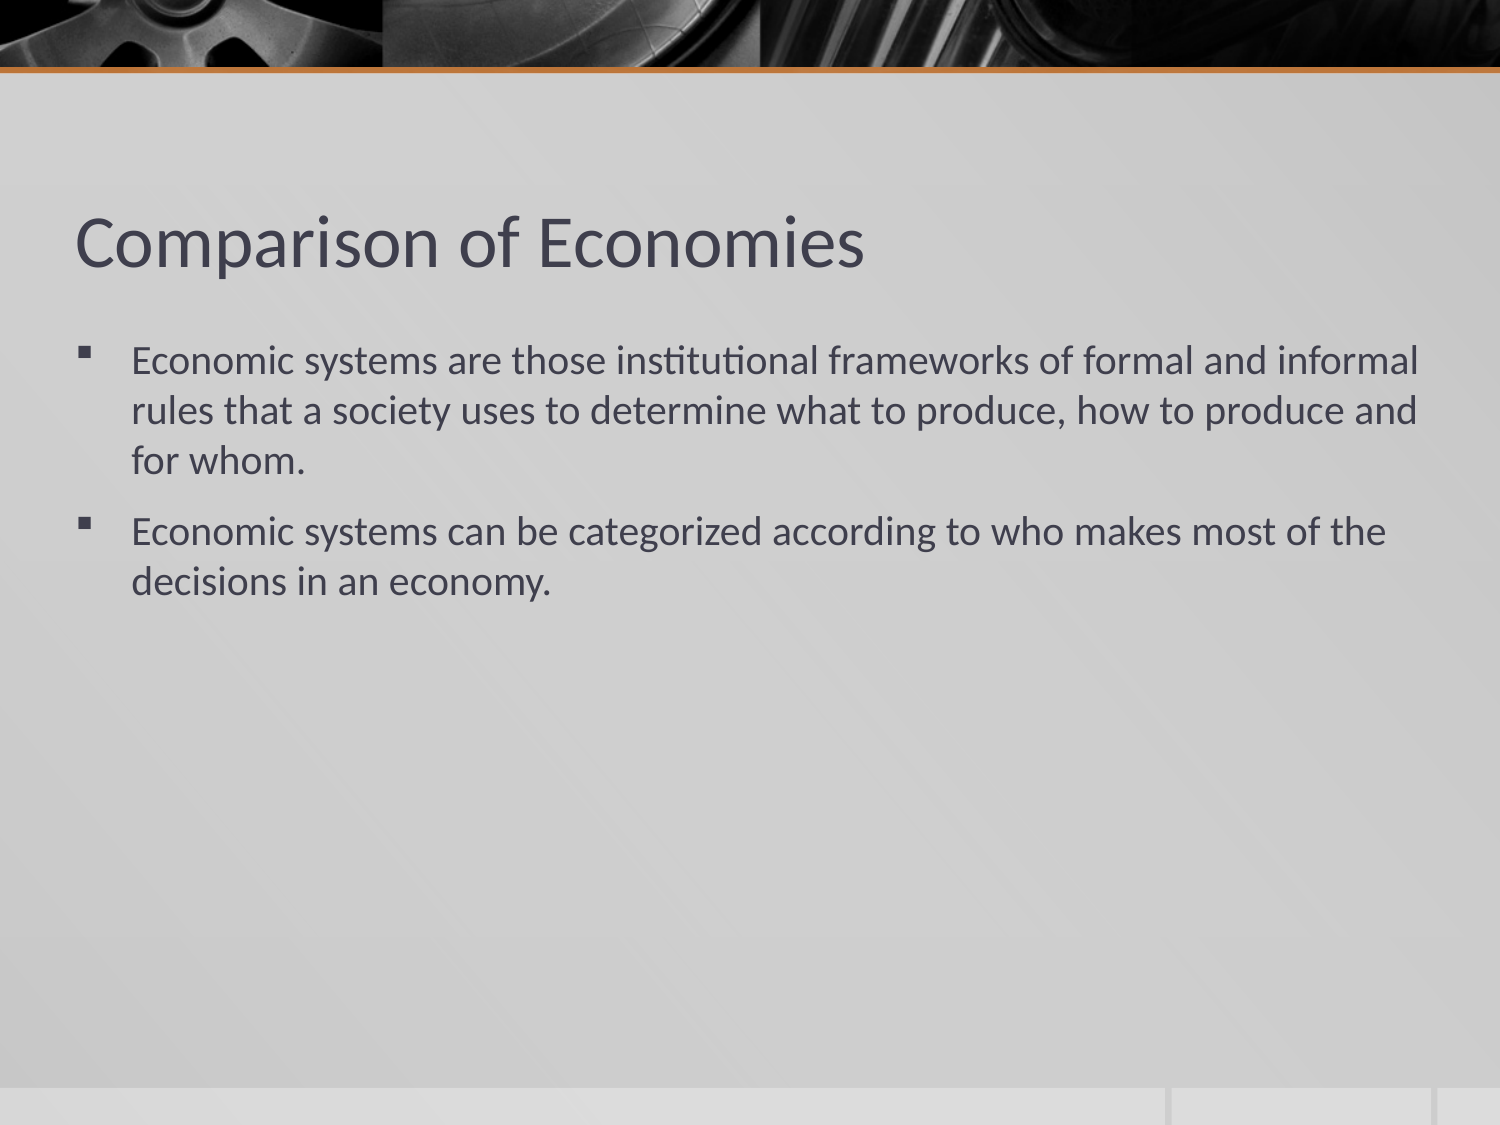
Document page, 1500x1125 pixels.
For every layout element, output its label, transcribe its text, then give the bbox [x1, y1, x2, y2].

picture [0, 0, 1500, 67]
title Comparison of Economies [75, 162, 1425, 313]
list Economic systems are those institutional frameworks of formal and informal rules that a society uses to determine what to produce, how to produce and for whom. Economic systems can be categorized according to who makes most of the decisions in an economy. [75, 324, 1425, 1005]
